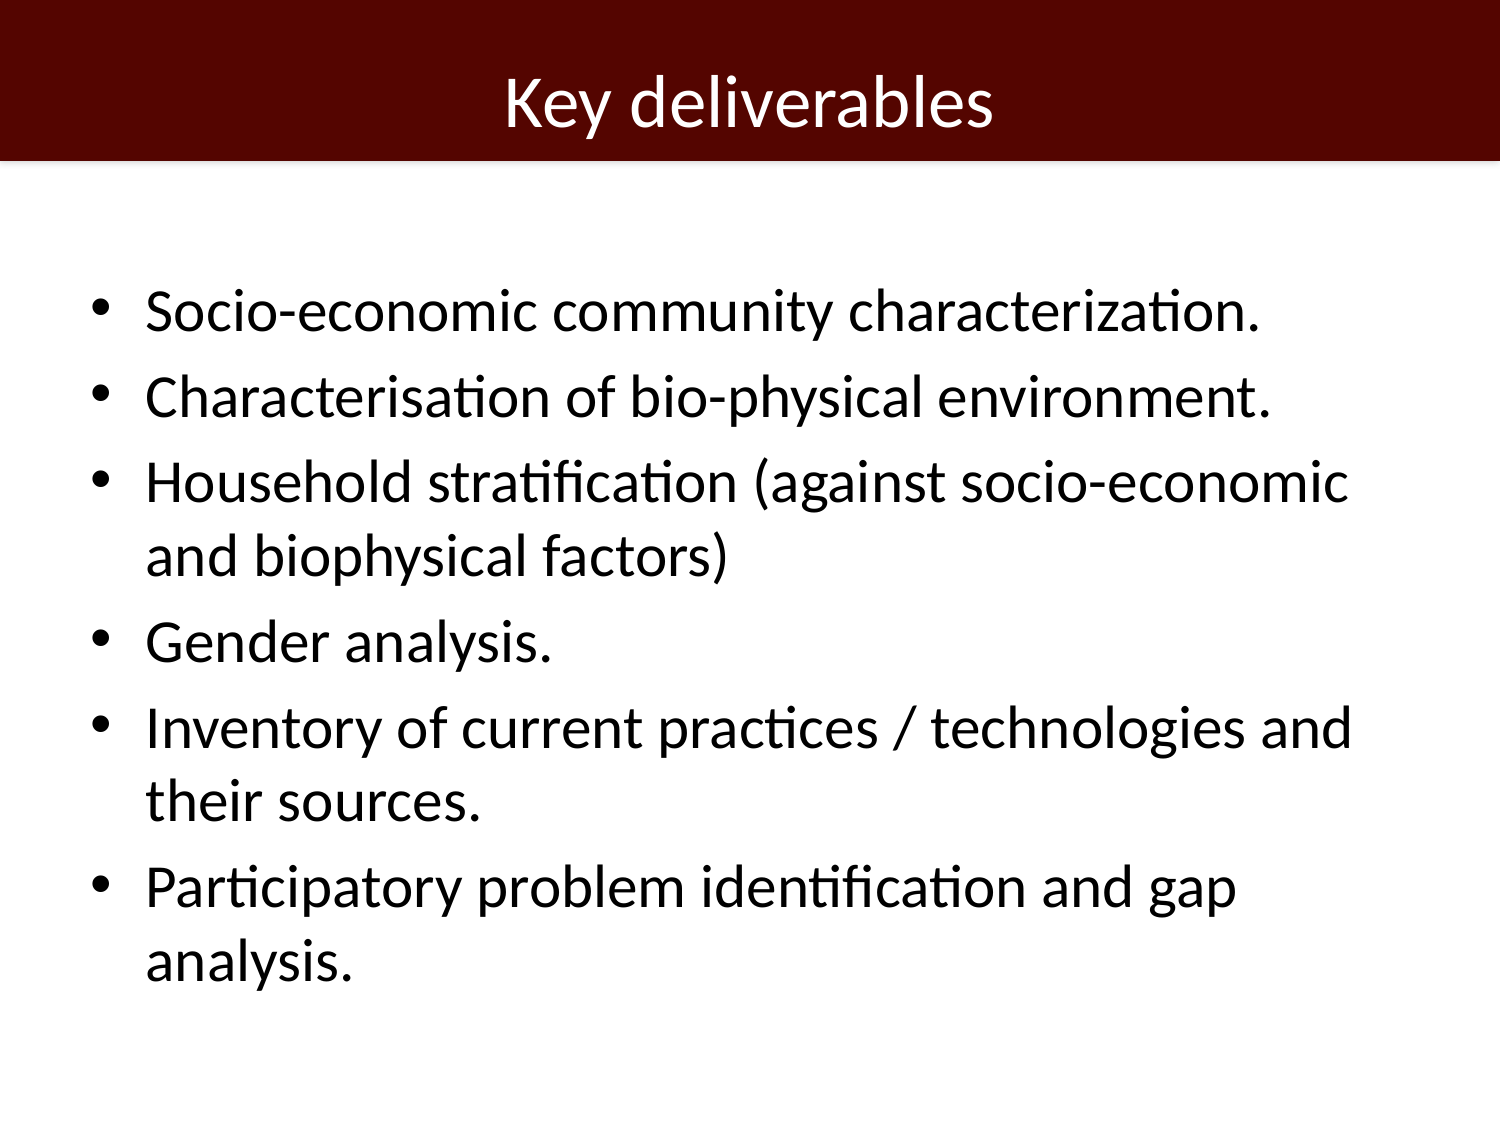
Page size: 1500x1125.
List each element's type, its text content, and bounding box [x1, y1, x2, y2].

list Socio-economic community characterization. Characterisation of bio-physical environment. Household stratification (against socio-economic and biophysical factors) Gender analysis. Inventory of current practices / technologies and their sources. Participatory problem identification and gap analysis. [75, 262, 1425, 1005]
title Key deliverables [75, 3, 1425, 191]
